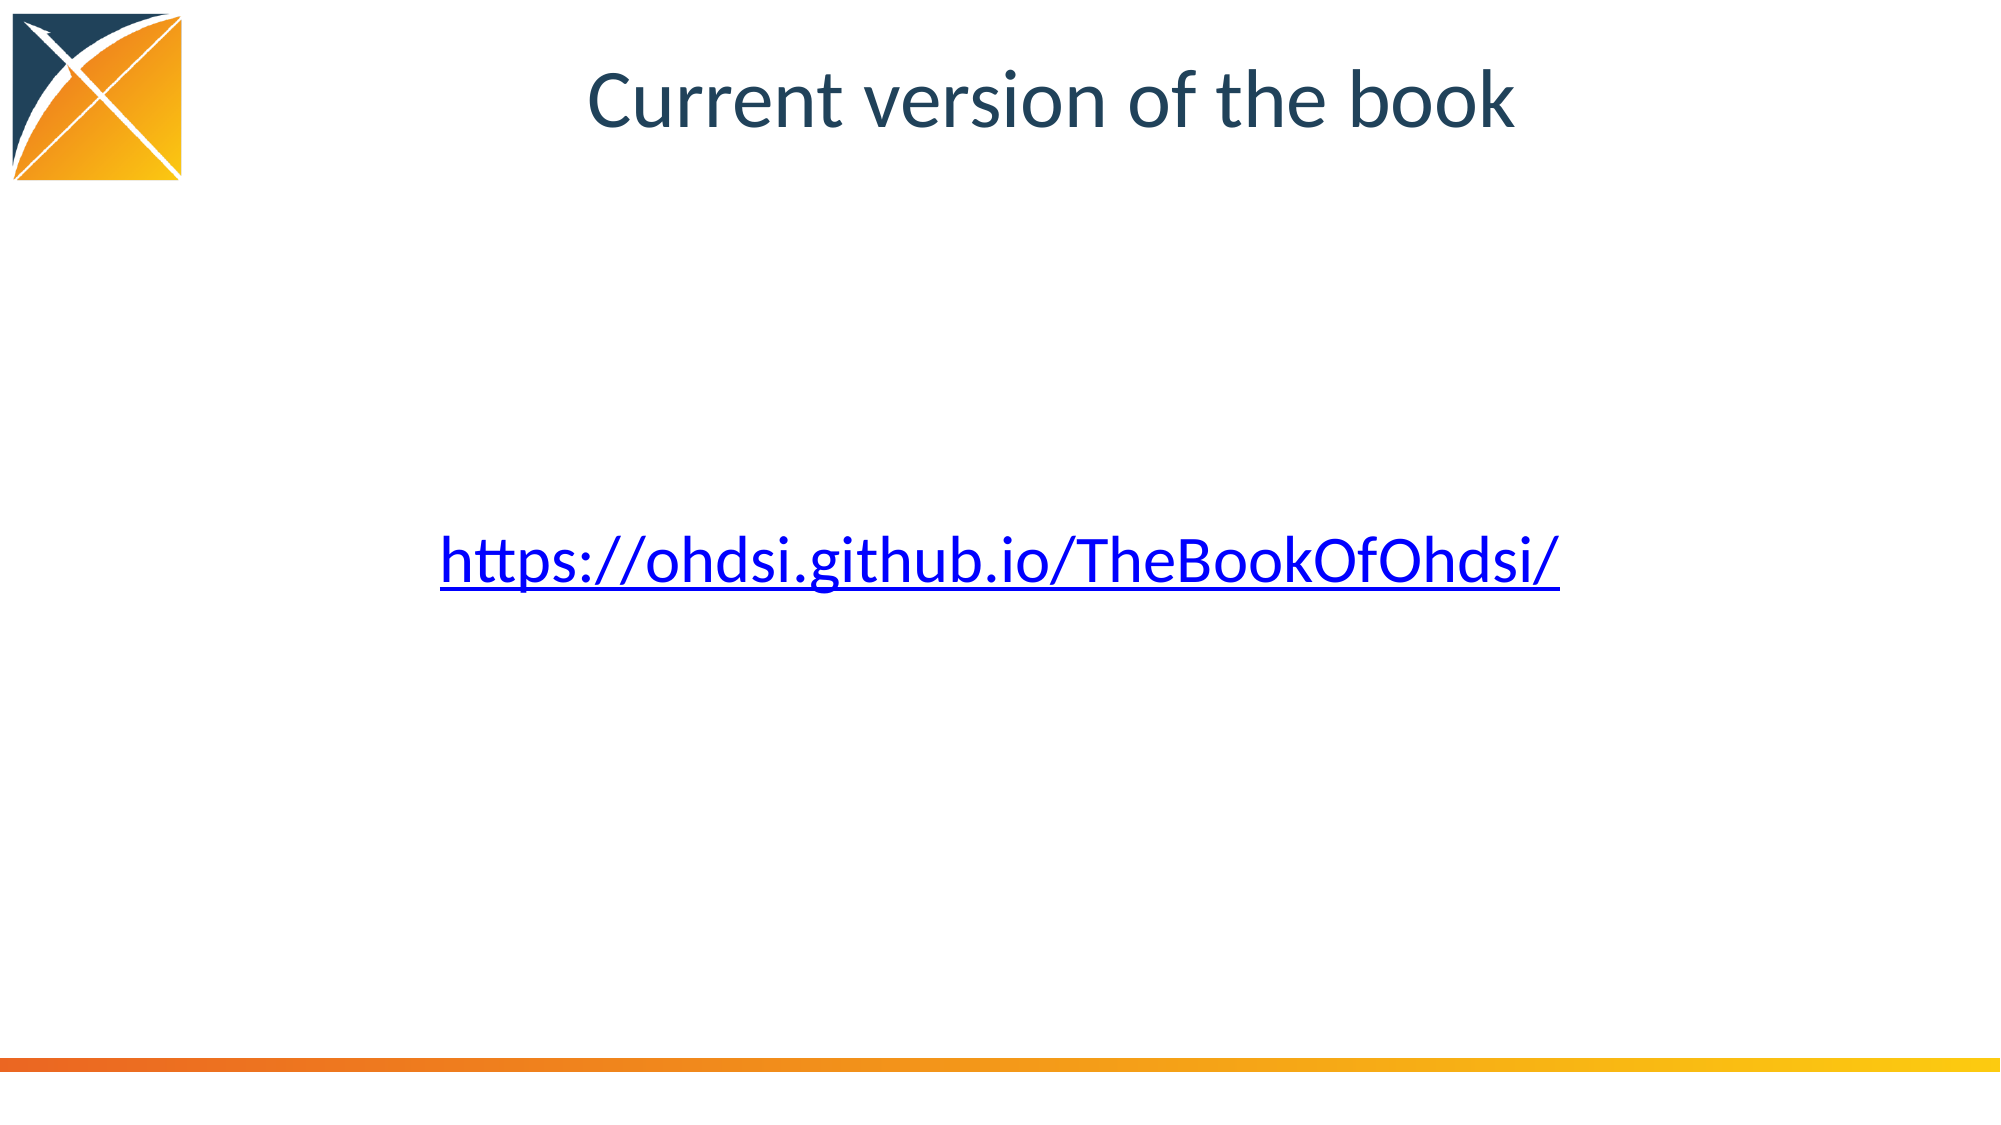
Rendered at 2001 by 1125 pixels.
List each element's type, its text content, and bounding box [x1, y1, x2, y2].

picture [0, 0, 206, 200]
list https://ohdsi.github.io/TheBookOfOhdsi/ [99, 200, 1900, 1005]
title Current version of the book [205, 24, 1900, 163]
